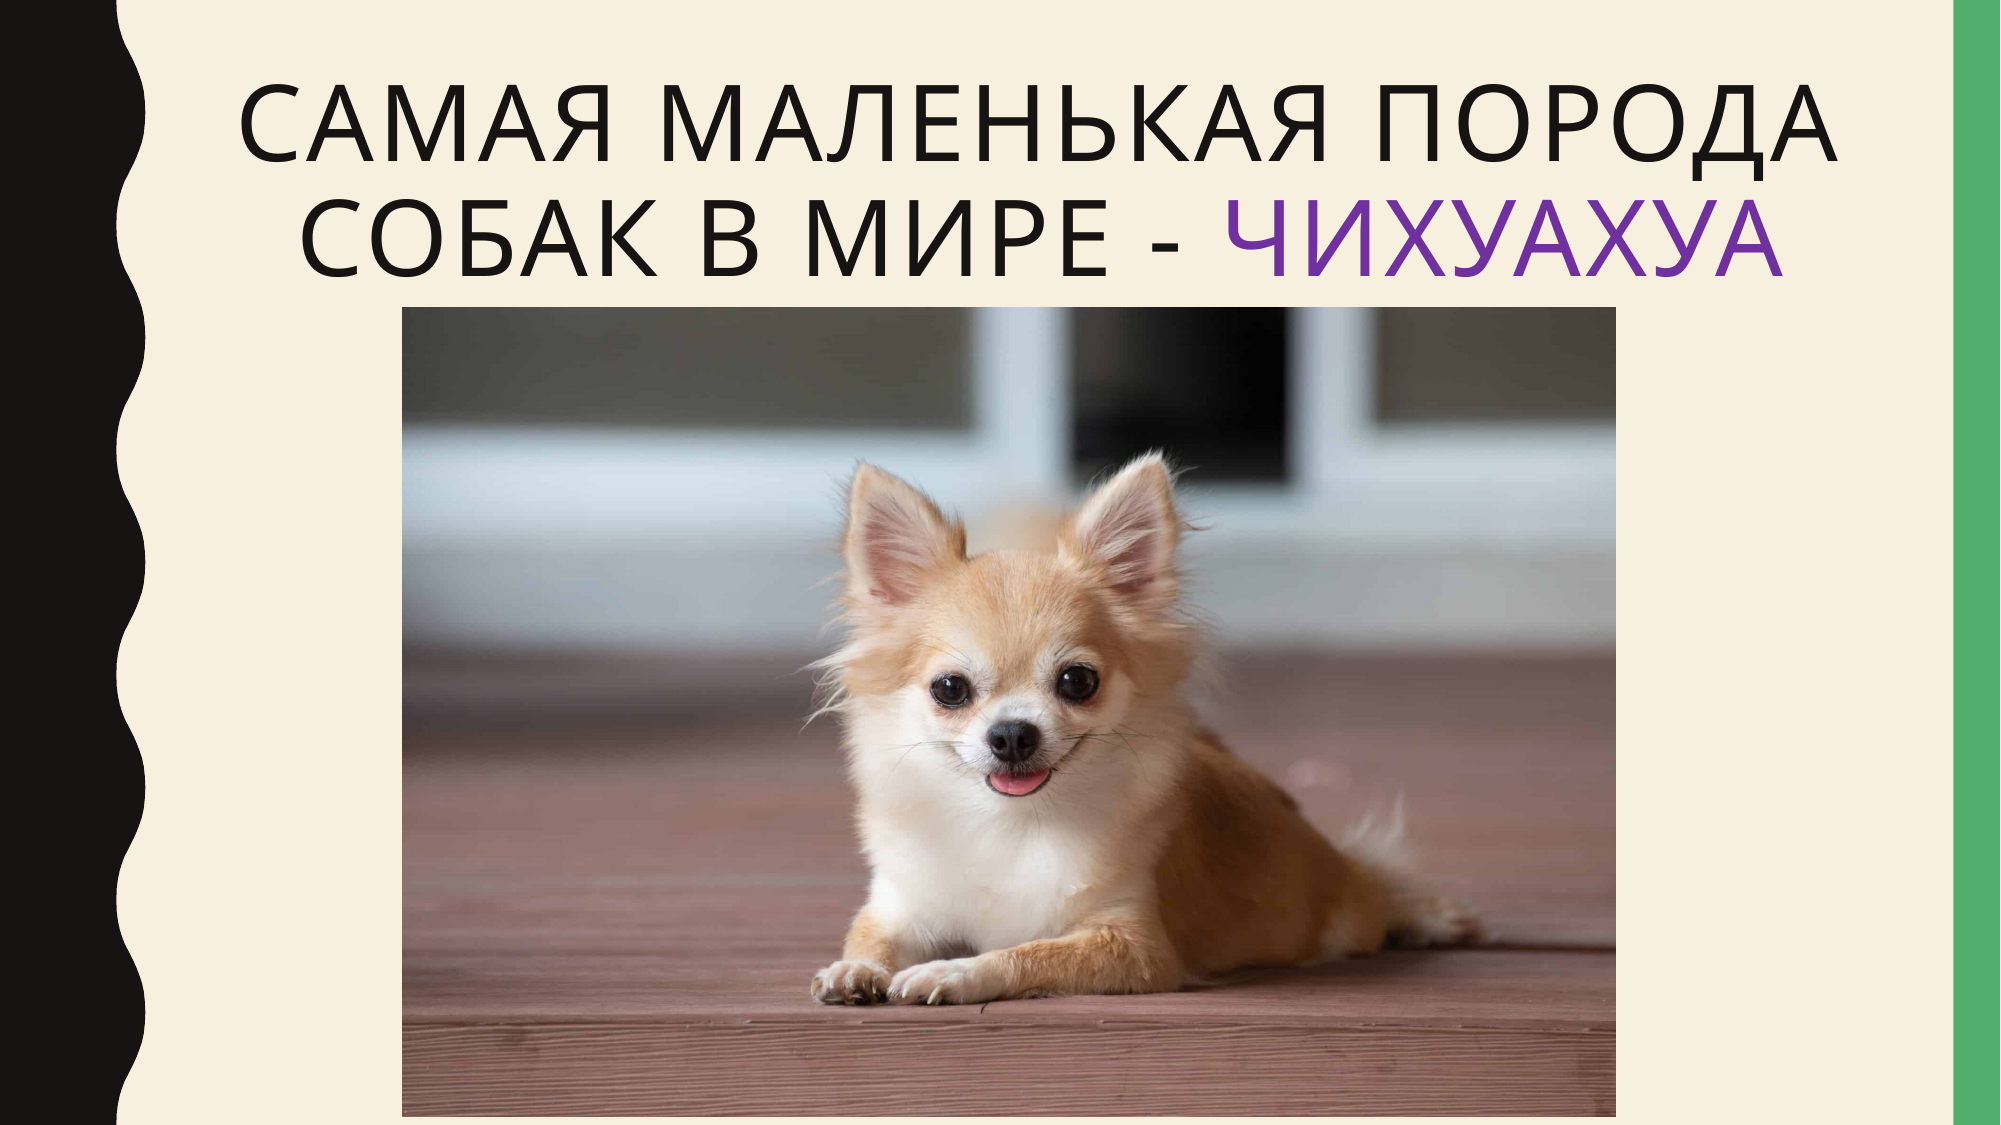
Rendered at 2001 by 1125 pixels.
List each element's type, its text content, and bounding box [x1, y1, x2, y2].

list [402, 307, 1616, 1117]
title Самая маленькая порода собак в мире - чихуахуа [205, 62, 1875, 308]
